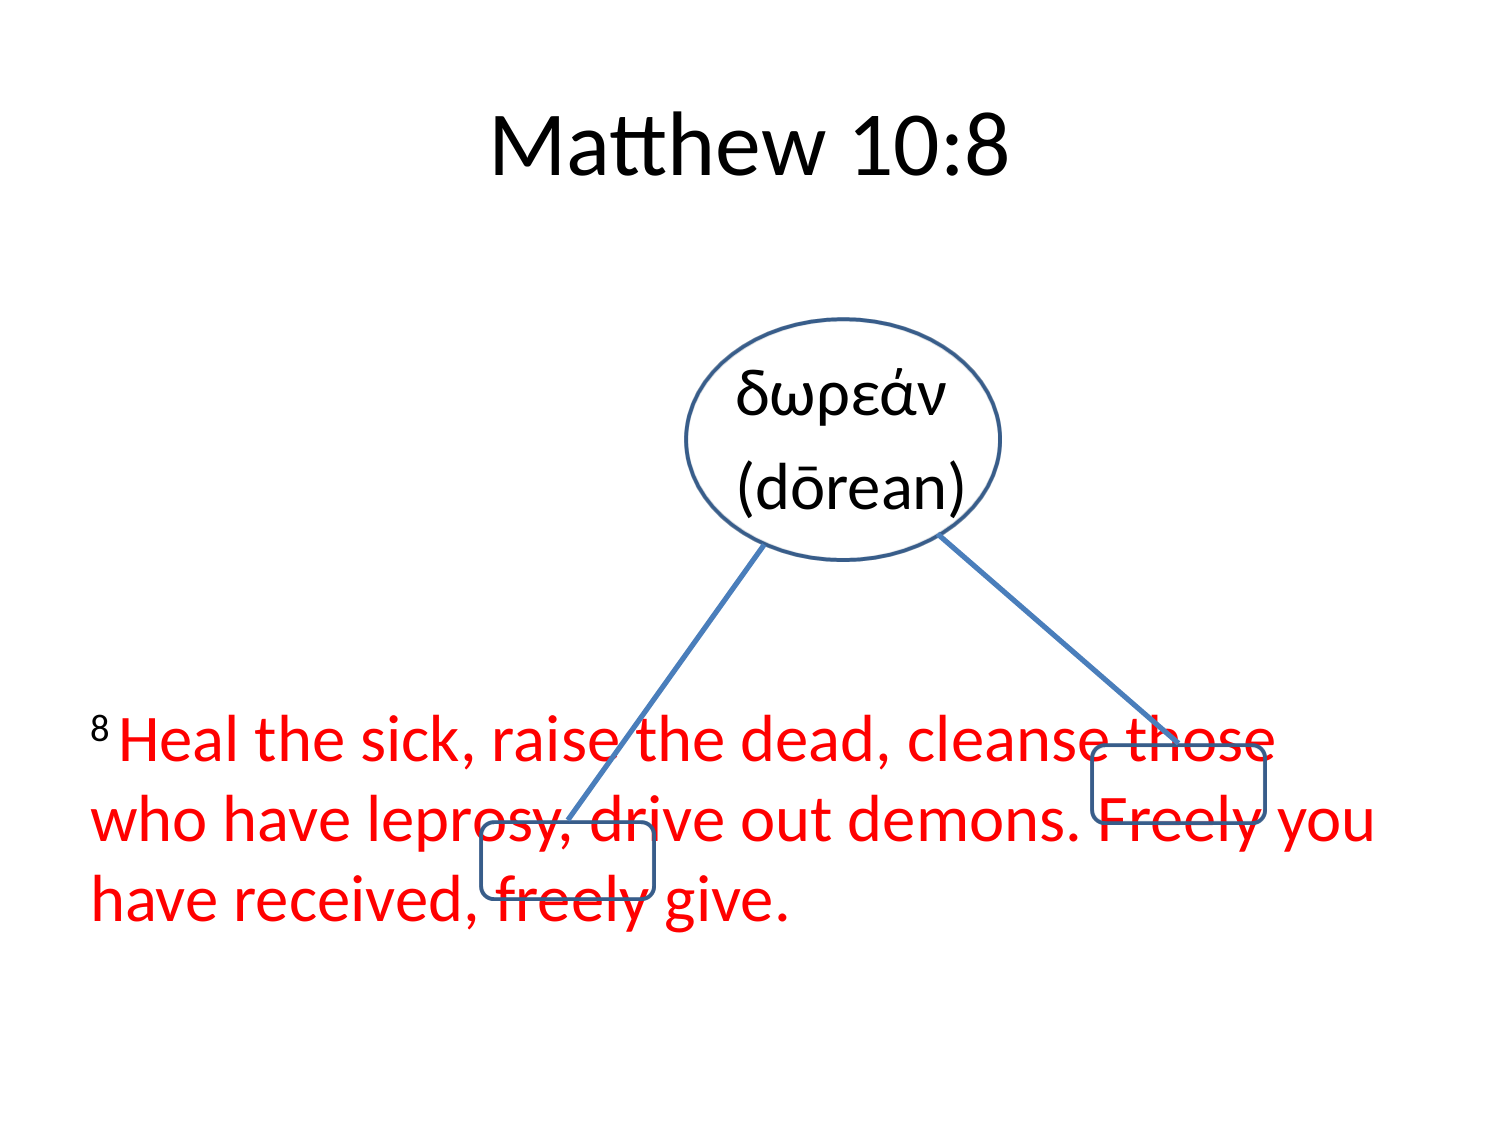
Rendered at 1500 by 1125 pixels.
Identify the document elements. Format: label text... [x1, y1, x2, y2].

picture [684, 316, 1002, 562]
picture [479, 819, 657, 902]
picture [1090, 743, 1267, 825]
list δωρεάν (dōrean) 8 Heal the sick, raise the dead, cleanse those who have leprosy, drive out demons. Freely you have received, freely give. [75, 262, 1425, 1005]
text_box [567, 544, 765, 821]
title Matthew 10:8 [75, 45, 1425, 233]
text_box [937, 533, 1179, 744]
